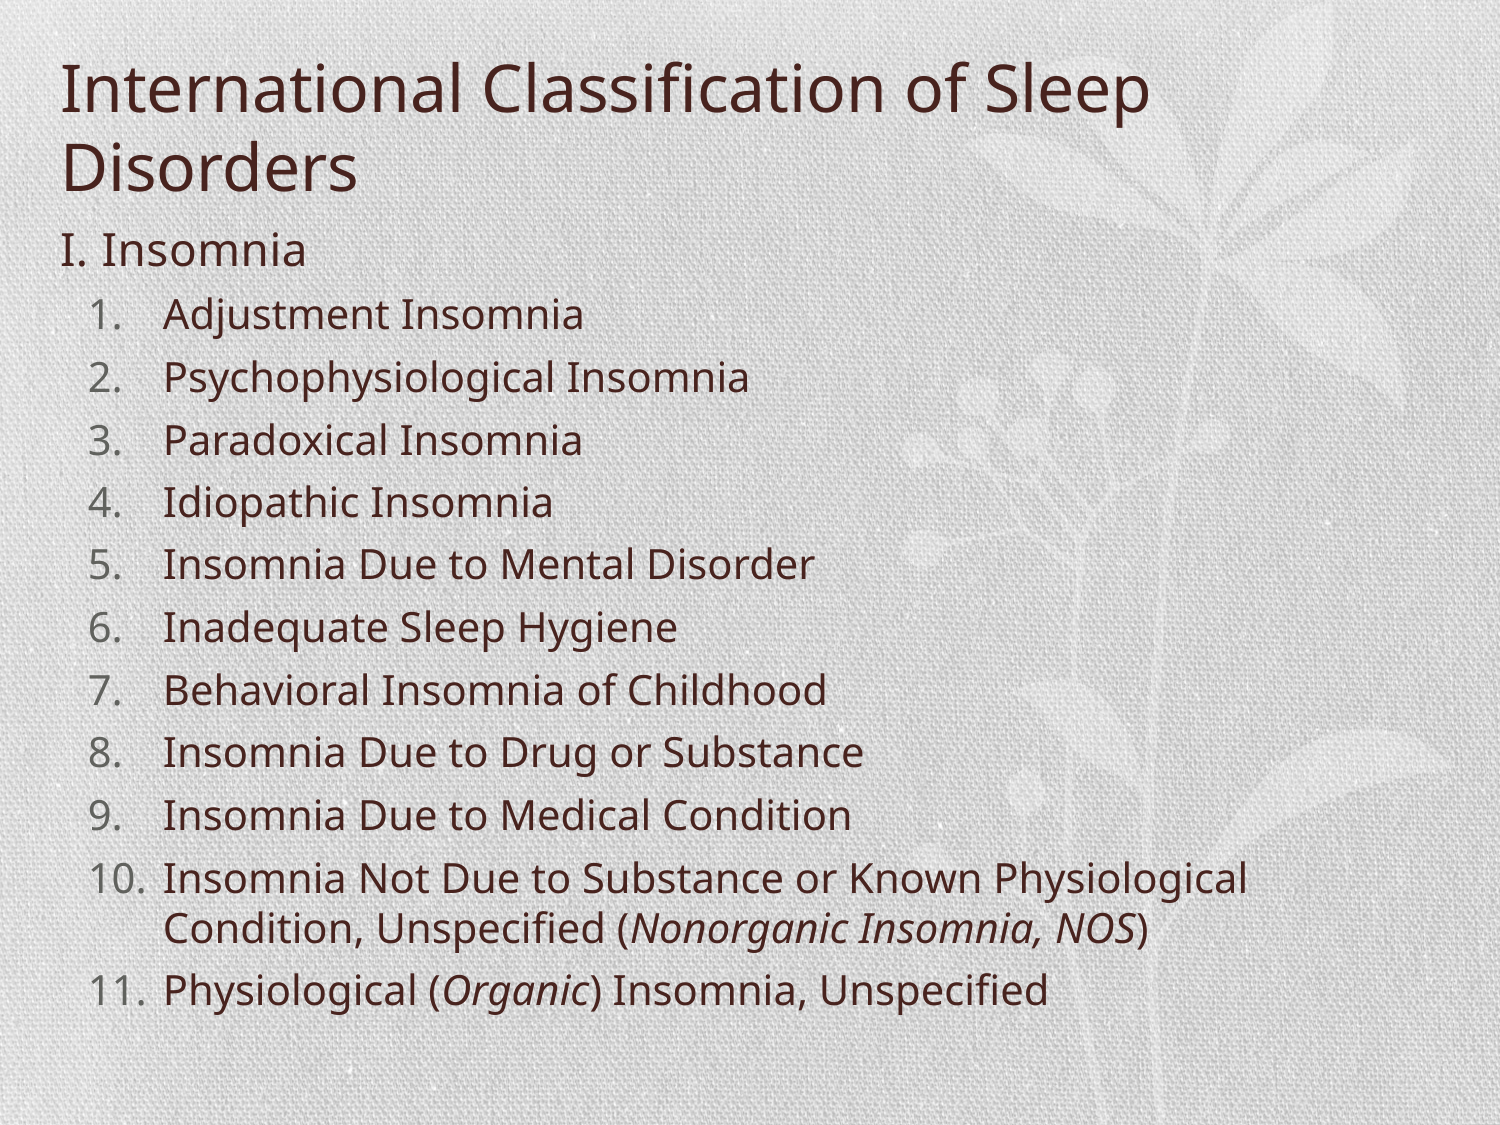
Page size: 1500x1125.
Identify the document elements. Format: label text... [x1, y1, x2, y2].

list I. Insomnia Adjustment Insomnia Psychophysiological Insomnia Paradoxical Insomnia Idiopathic Insomnia Insomnia Due to Mental Disorder Inadequate Sleep Hygiene Behavioral Insomnia of Childhood Insomnia Due to Drug or Substance Insomnia Due to Medical Condition Insomnia Not Due to Substance or Known Physiological Condition, Unspecified (Nonorganic Insomnia, NOS) Physiological (Organic) Insomnia, Unspecified [45, 213, 1455, 1023]
title International Classification of Sleep Disorders [45, 37, 1455, 213]
